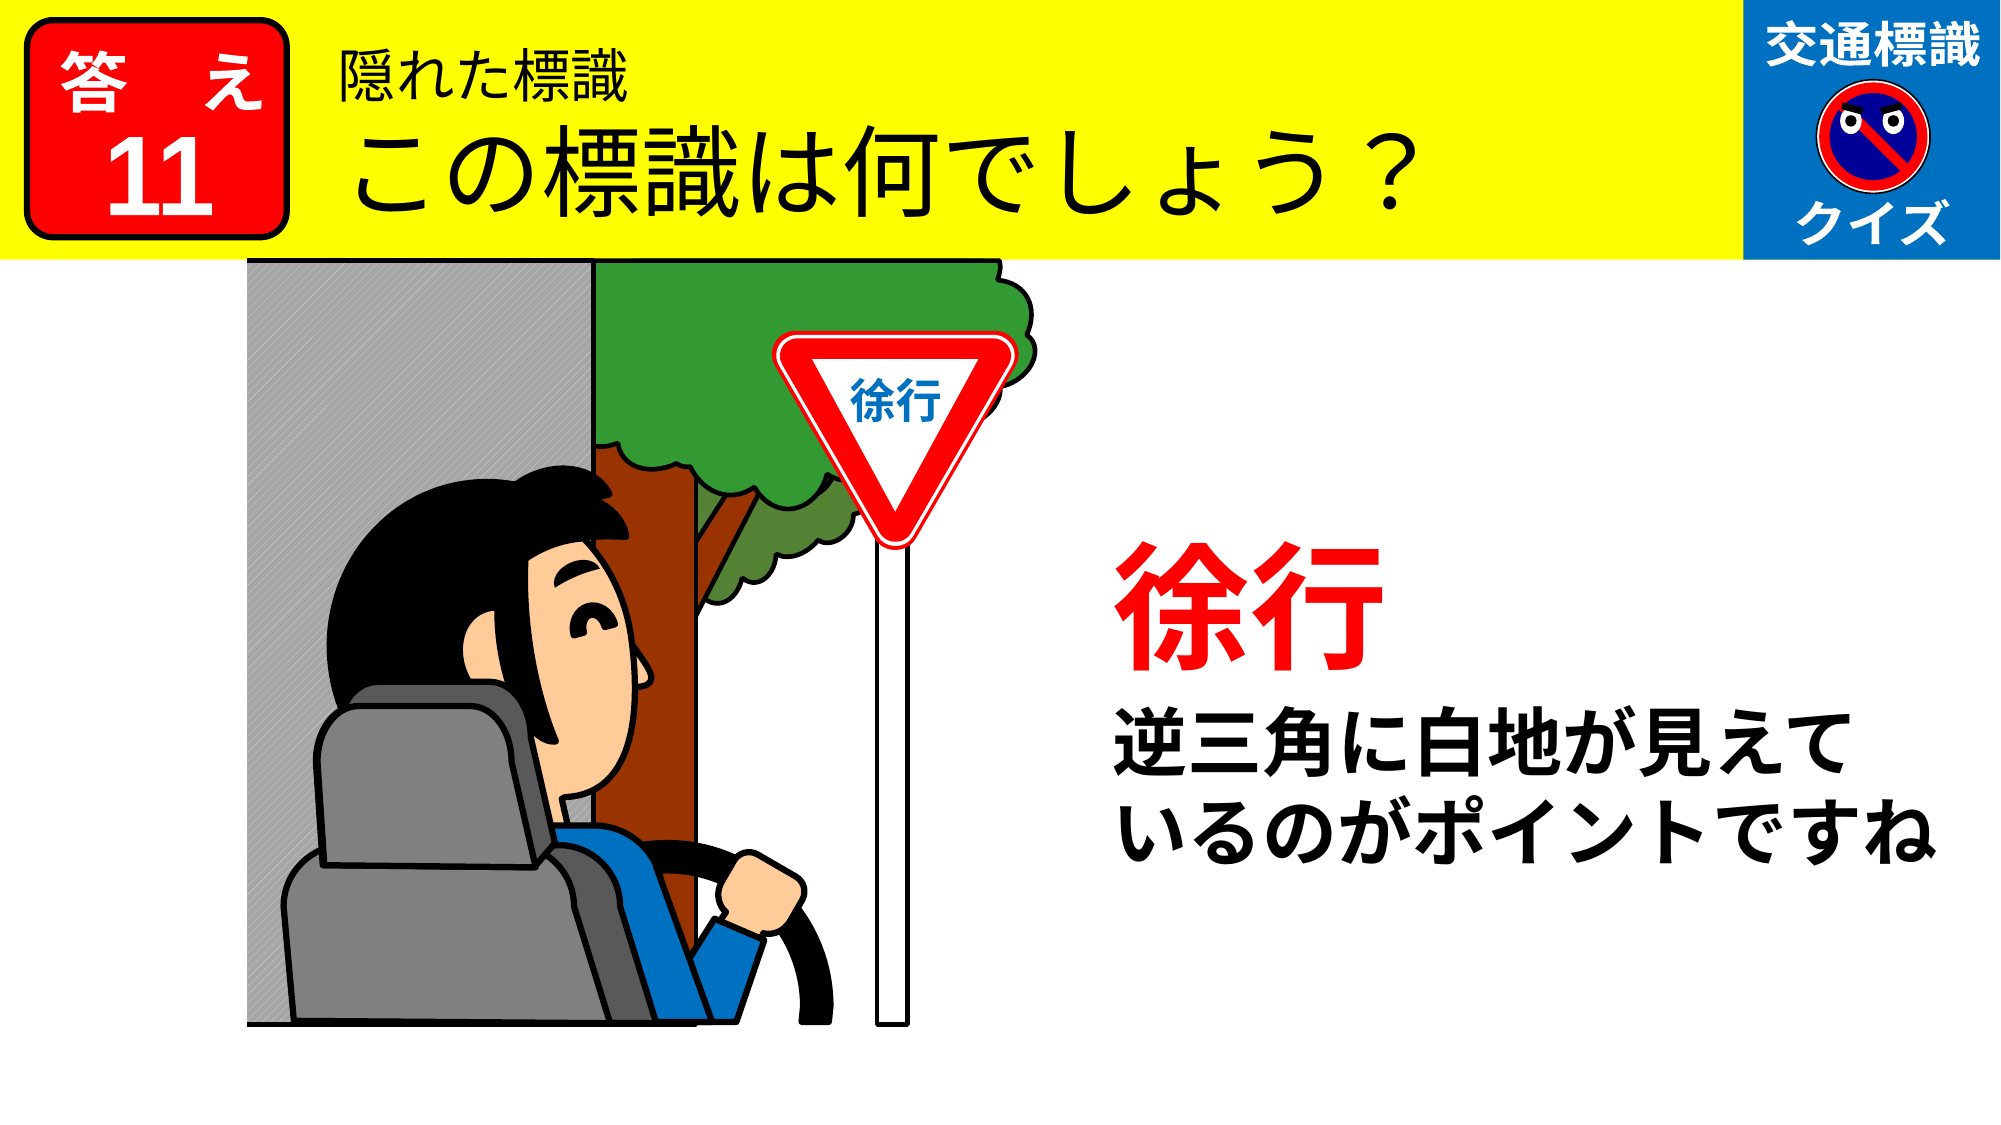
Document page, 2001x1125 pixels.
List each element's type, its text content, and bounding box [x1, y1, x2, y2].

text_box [771, 330, 1019, 1025]
text_box 徐行 [1097, 513, 1932, 688]
text_box [246, 260, 584, 1025]
text_box 隠れた標識 [323, 32, 645, 117]
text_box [283, 481, 766, 1024]
text_box [1018, 287, 1036, 376]
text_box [585, 260, 1015, 480]
text_box 逆三角に白地が見えて いるのがポイントですね [1097, 688, 1968, 883]
text_box この標識は何でしょう？ [326, 101, 1457, 237]
